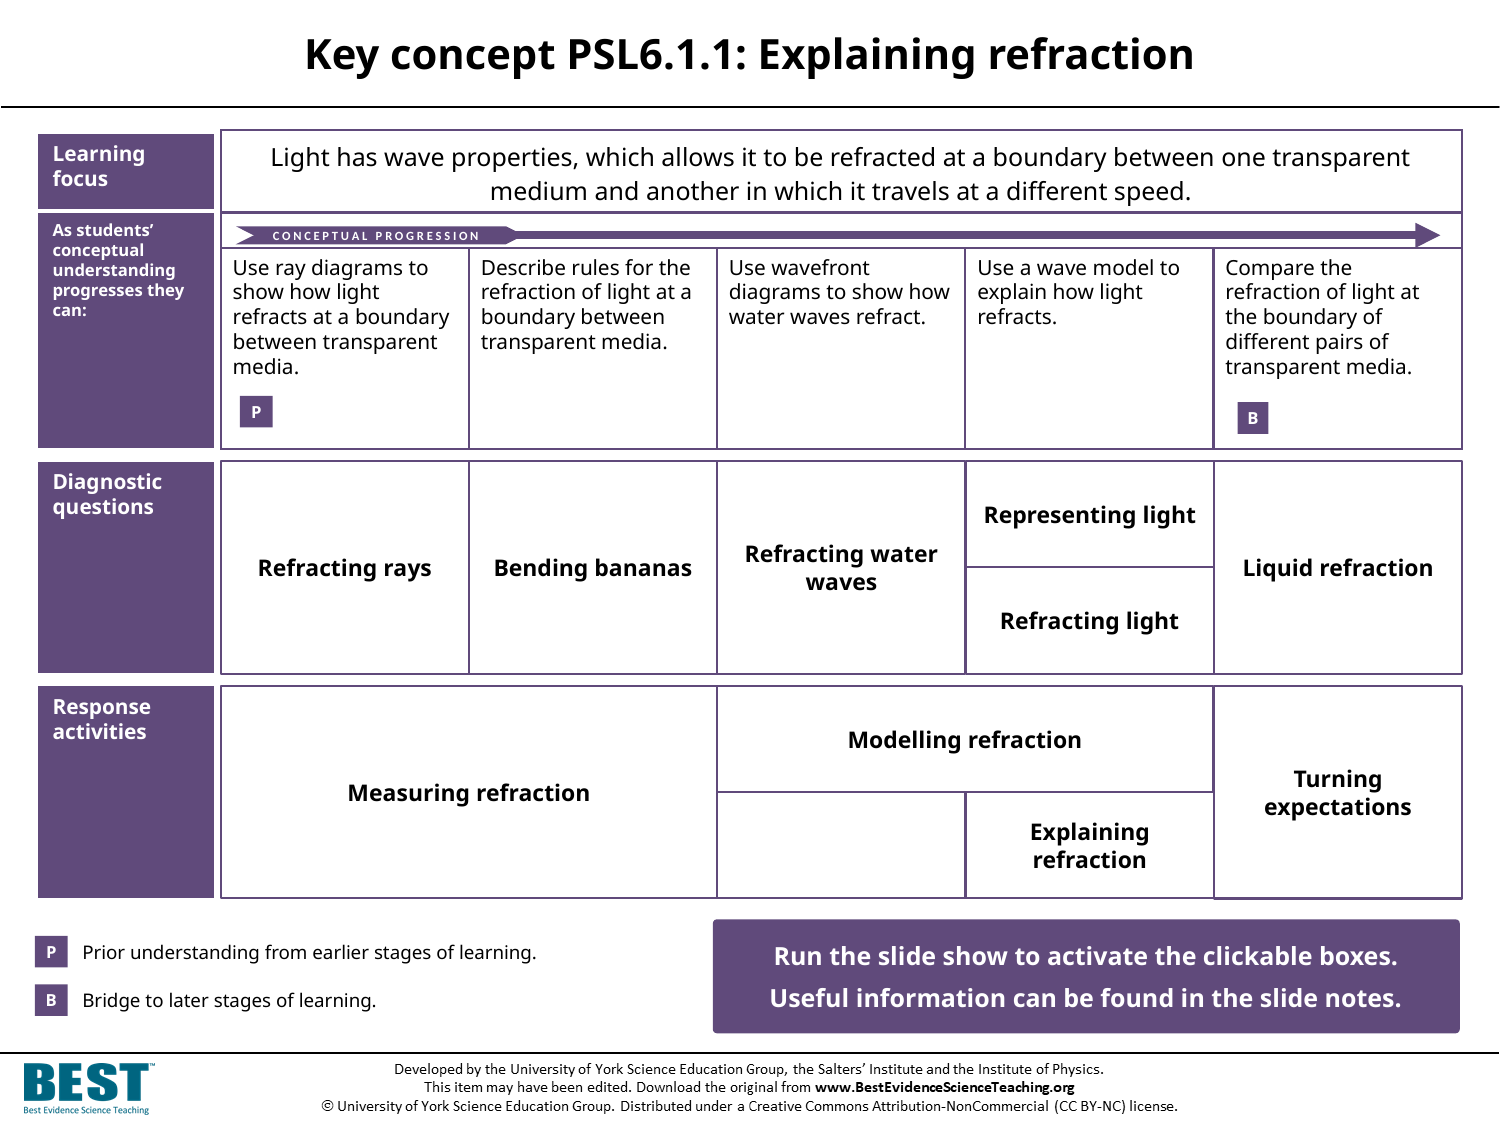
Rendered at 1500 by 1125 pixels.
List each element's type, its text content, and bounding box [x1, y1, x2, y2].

text_box Key concept PSL6.1.1: Explaining refraction [0, 0, 1500, 105]
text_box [34, 933, 679, 1019]
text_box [37, 130, 1463, 899]
picture [0, 106, 1500, 1125]
